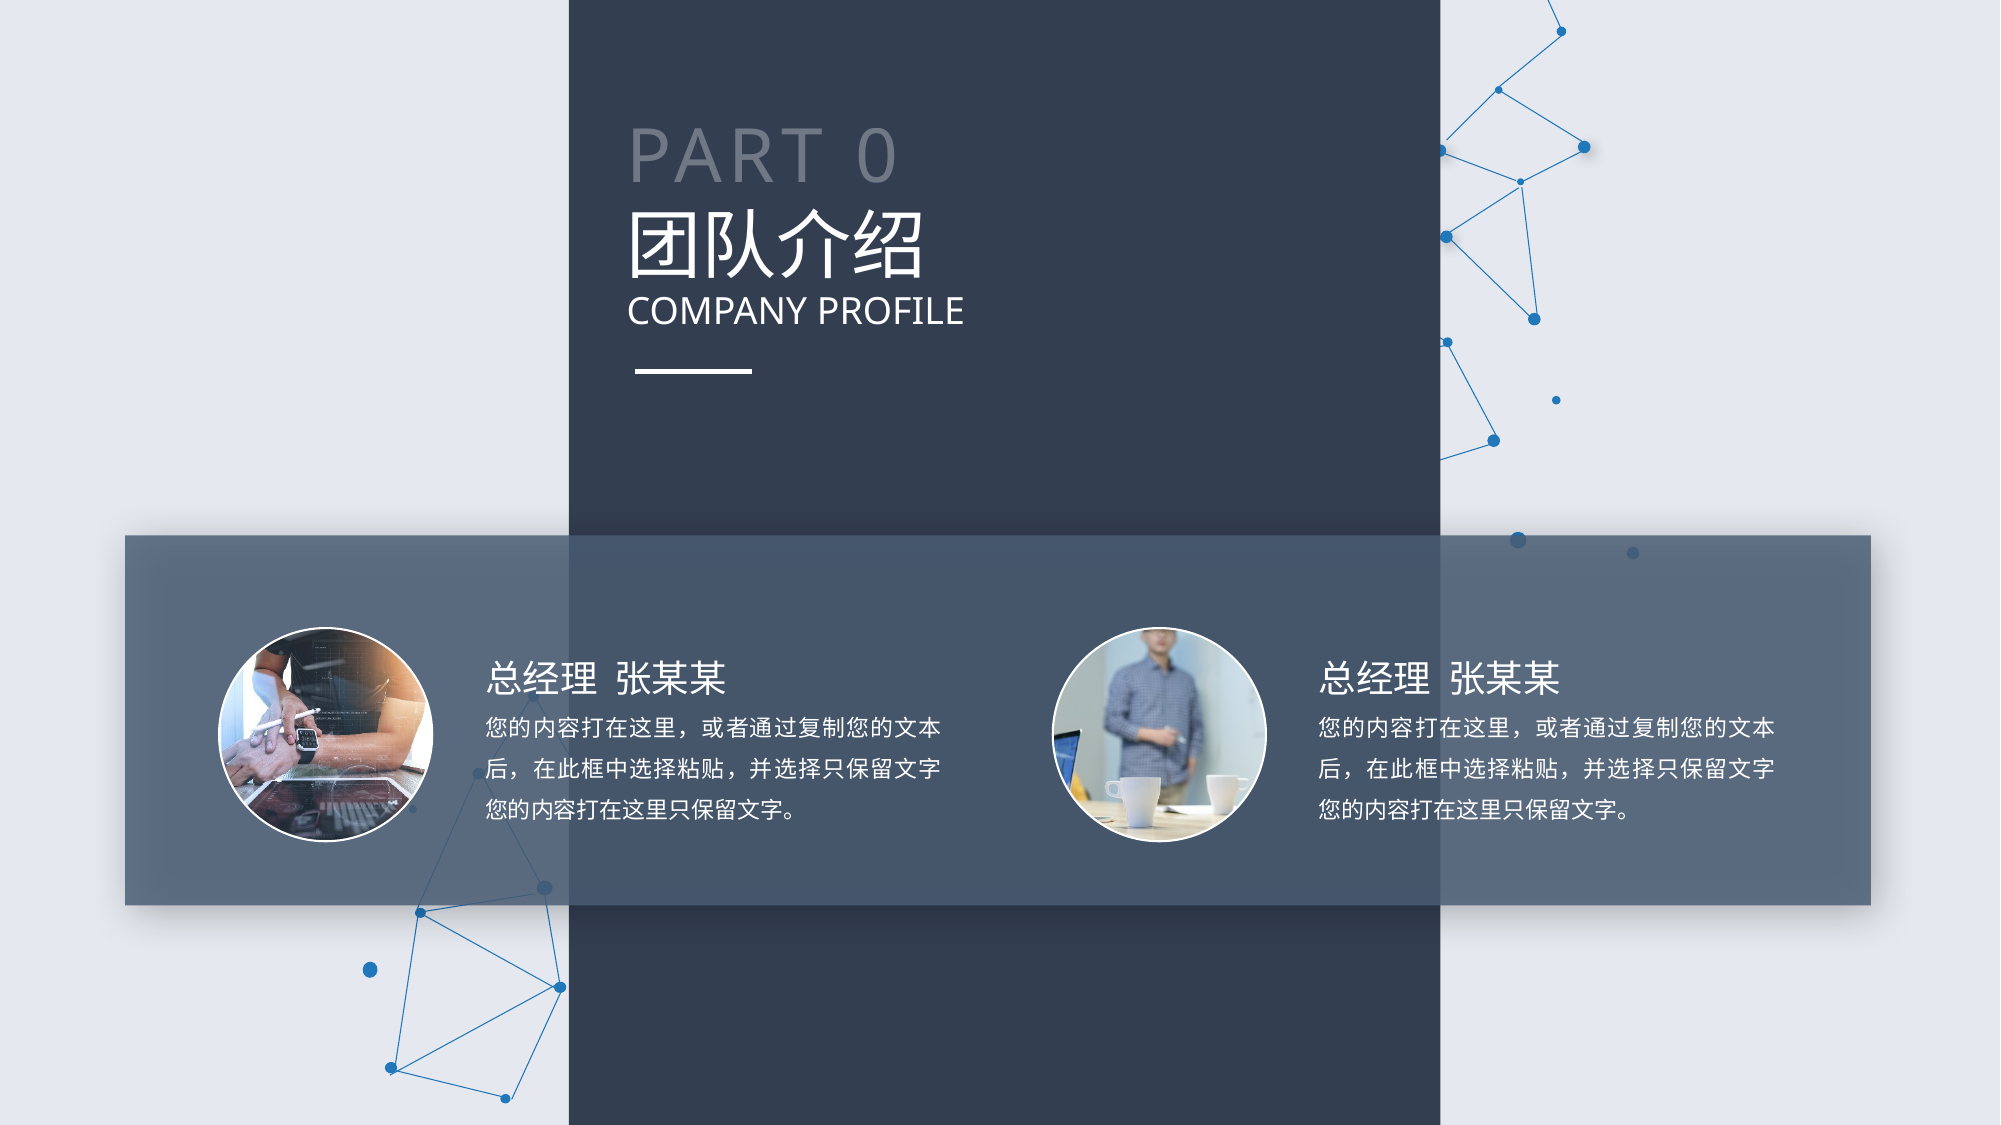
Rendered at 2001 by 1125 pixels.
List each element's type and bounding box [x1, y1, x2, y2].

text_box [611, 99, 1278, 372]
text_box [124, 534, 1872, 906]
text_box [1052, 628, 1776, 842]
text_box [219, 628, 942, 842]
